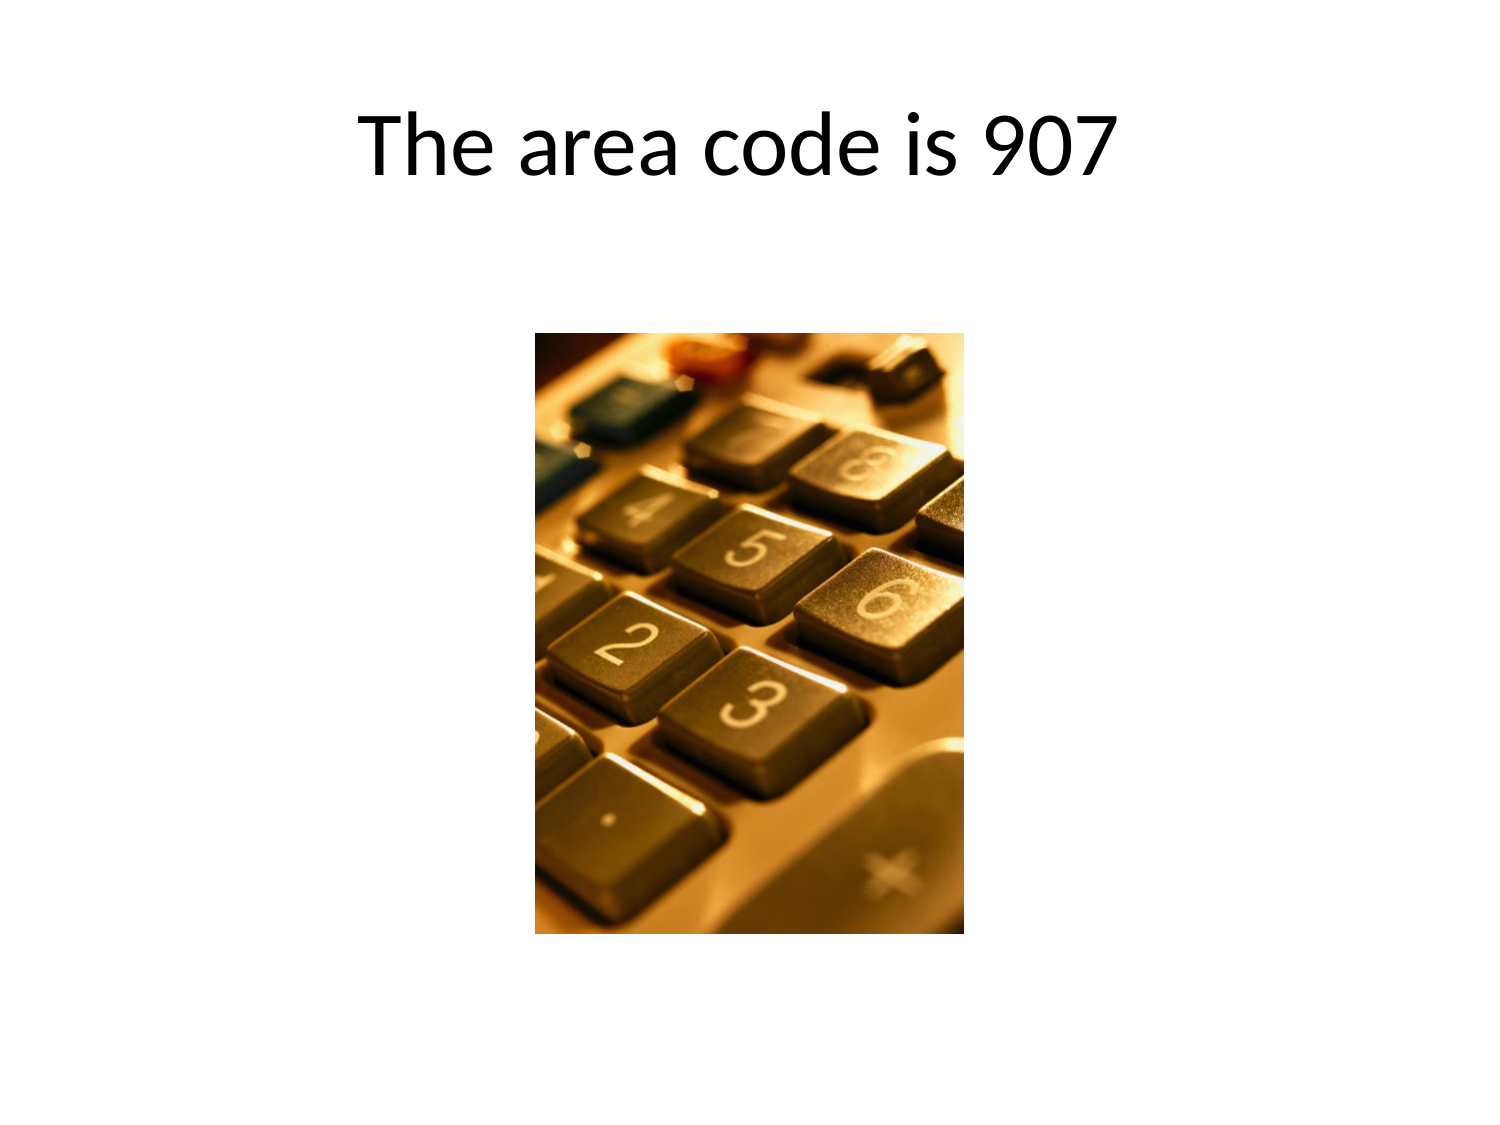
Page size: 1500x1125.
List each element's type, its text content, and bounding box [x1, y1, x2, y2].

title The area code is 907 [75, 45, 1425, 233]
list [535, 333, 965, 934]
